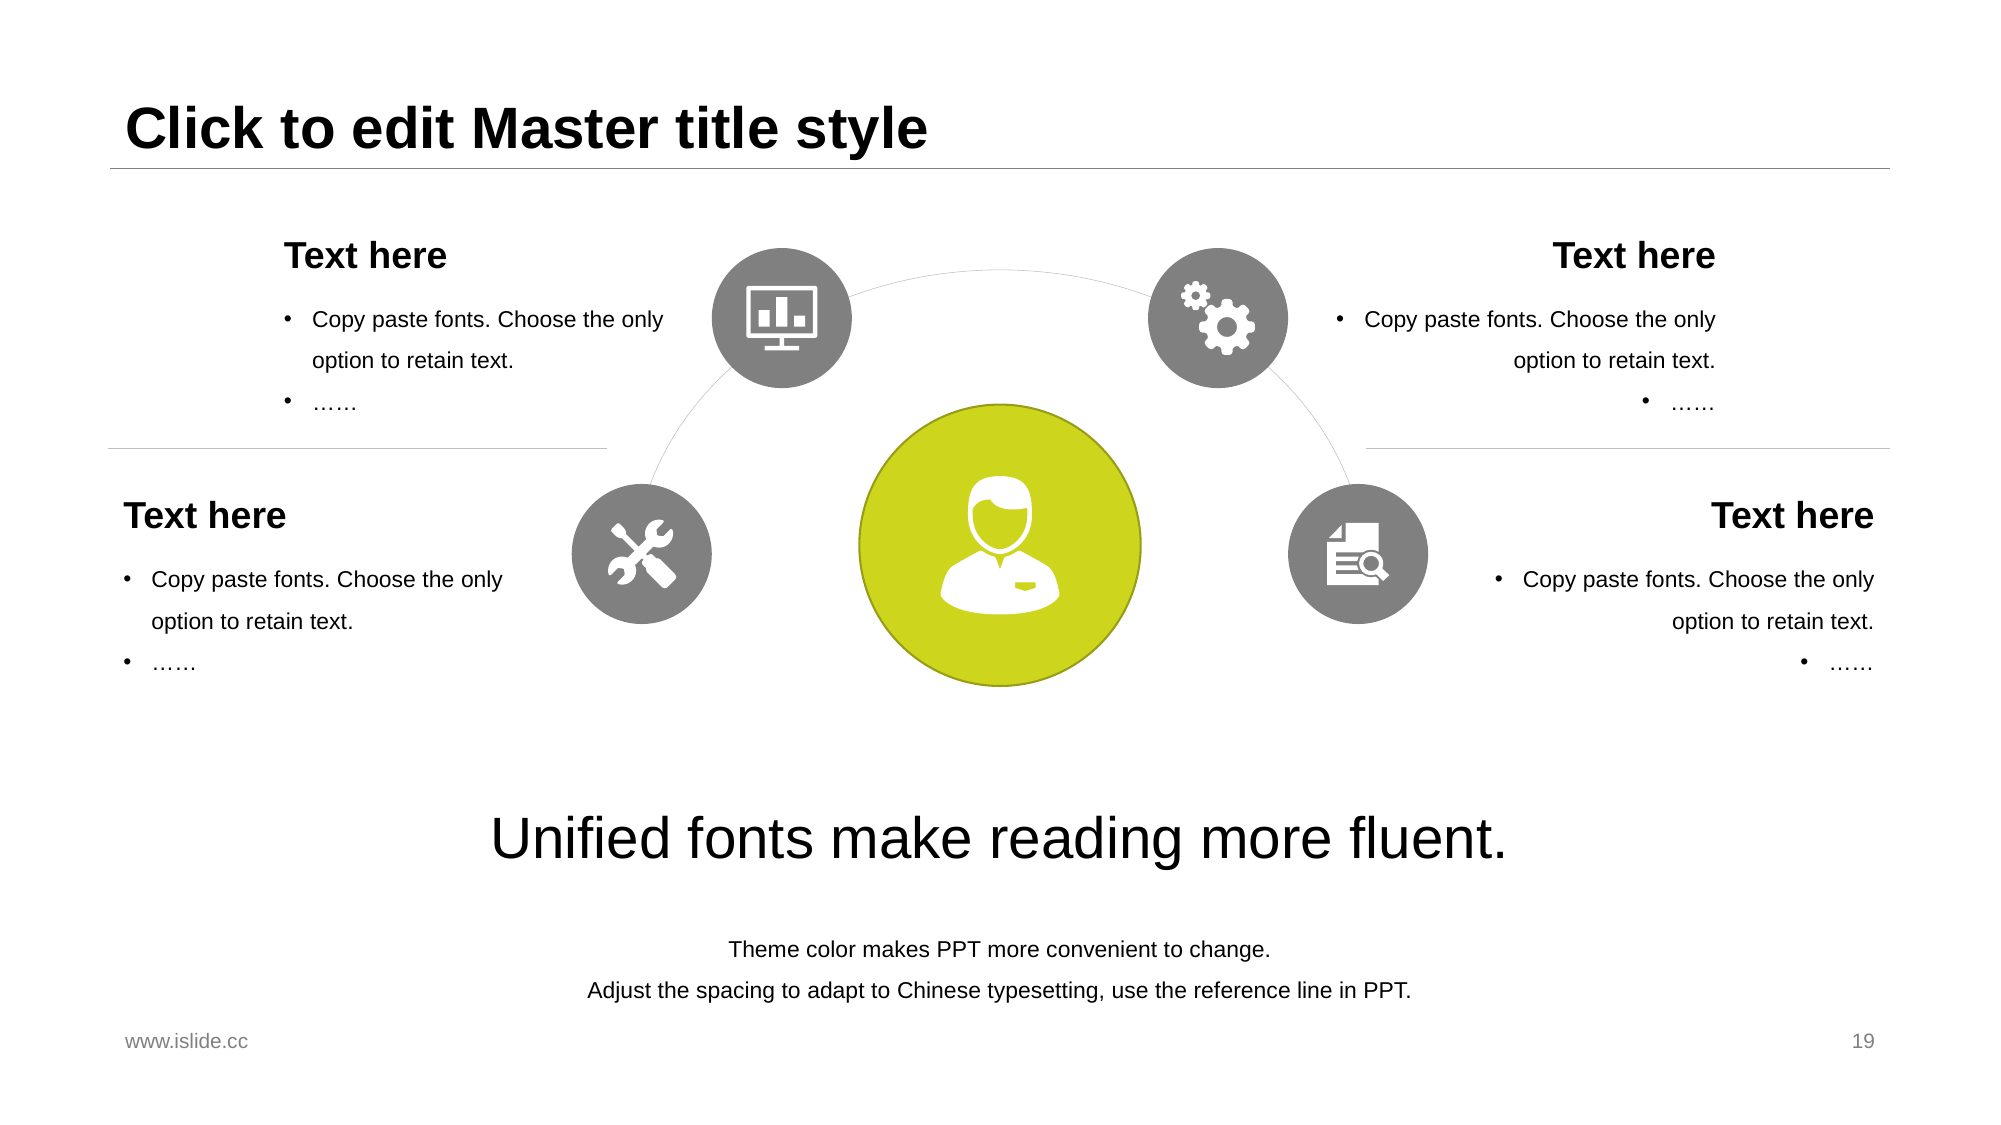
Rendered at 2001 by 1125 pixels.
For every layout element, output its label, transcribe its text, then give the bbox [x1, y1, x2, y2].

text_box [108, 210, 1891, 1011]
title Click to edit Master title style [109, 0, 1890, 169]
slide_number 19 [1412, 1023, 1890, 1058]
footer www.islide.cc [109, 1023, 790, 1058]
